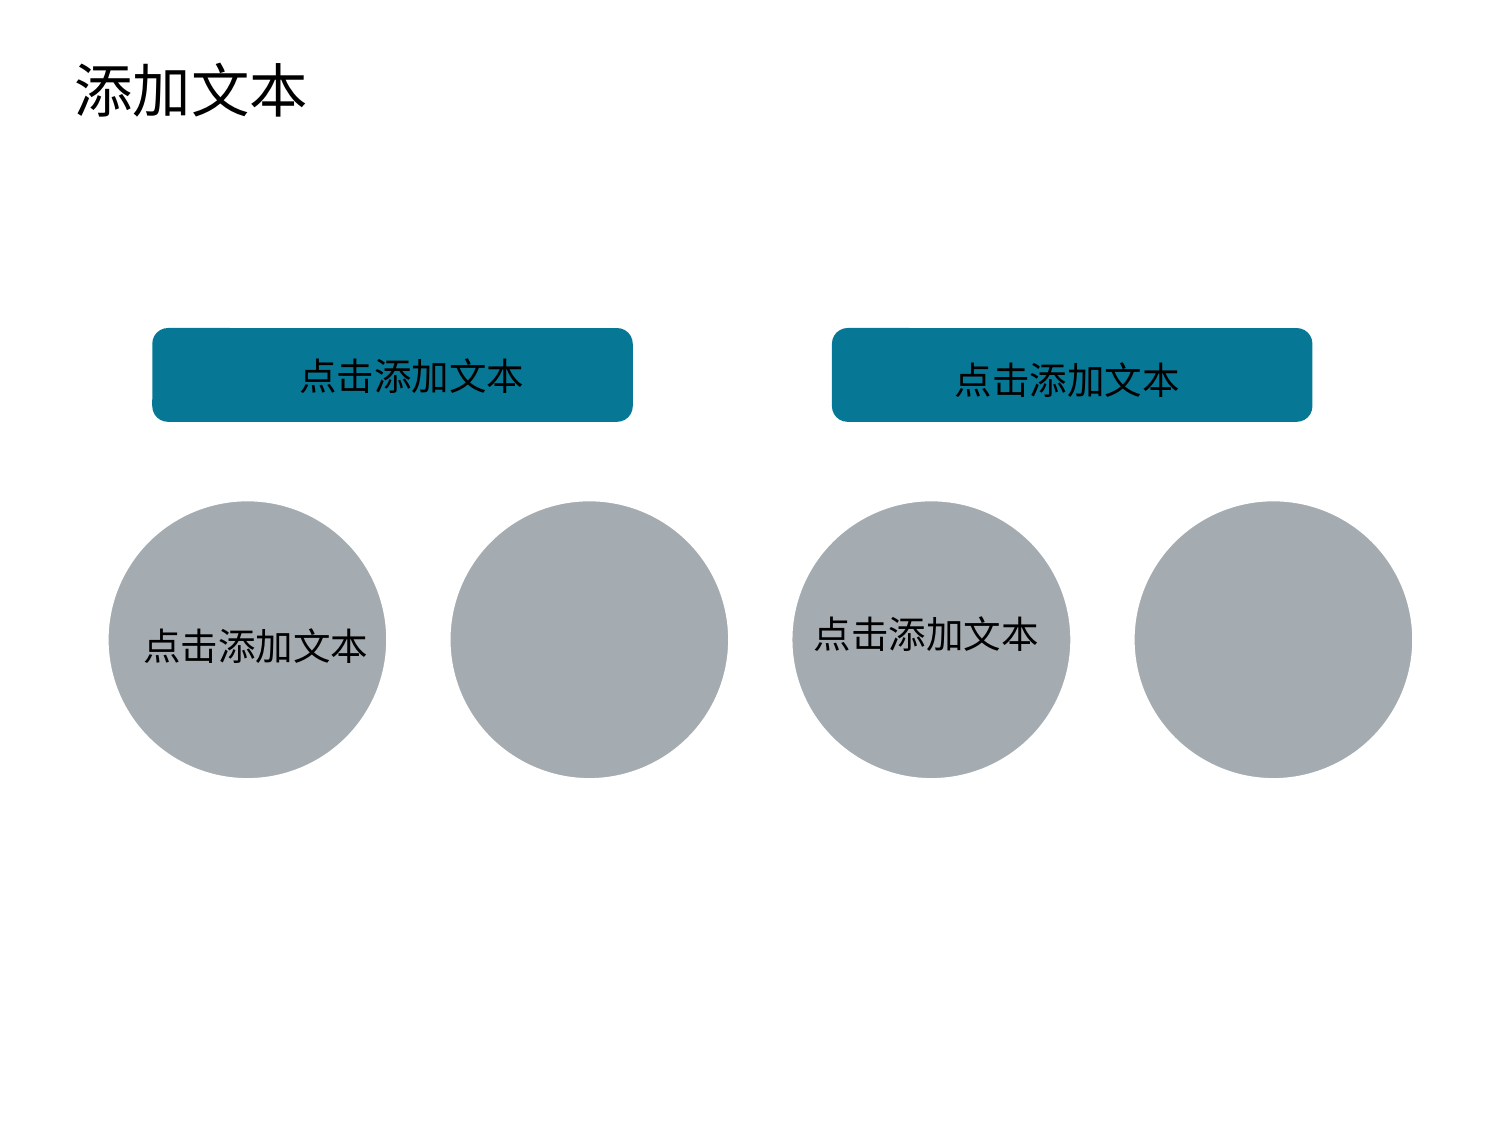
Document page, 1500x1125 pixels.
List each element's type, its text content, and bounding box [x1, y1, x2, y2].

text_box 点击添加文本 [940, 349, 1195, 410]
text_box 点击添加文本 [128, 615, 384, 676]
text_box 点击添加文本 [284, 345, 540, 405]
text_box [787, 496, 1076, 784]
text_box [445, 496, 734, 784]
text_box [150, 325, 635, 424]
text_box 点击添加文本 [799, 603, 1054, 664]
text_box [1129, 496, 1418, 784]
text_box [829, 325, 1315, 424]
text_box [103, 496, 392, 784]
text_box 添加文本 [60, 46, 323, 132]
